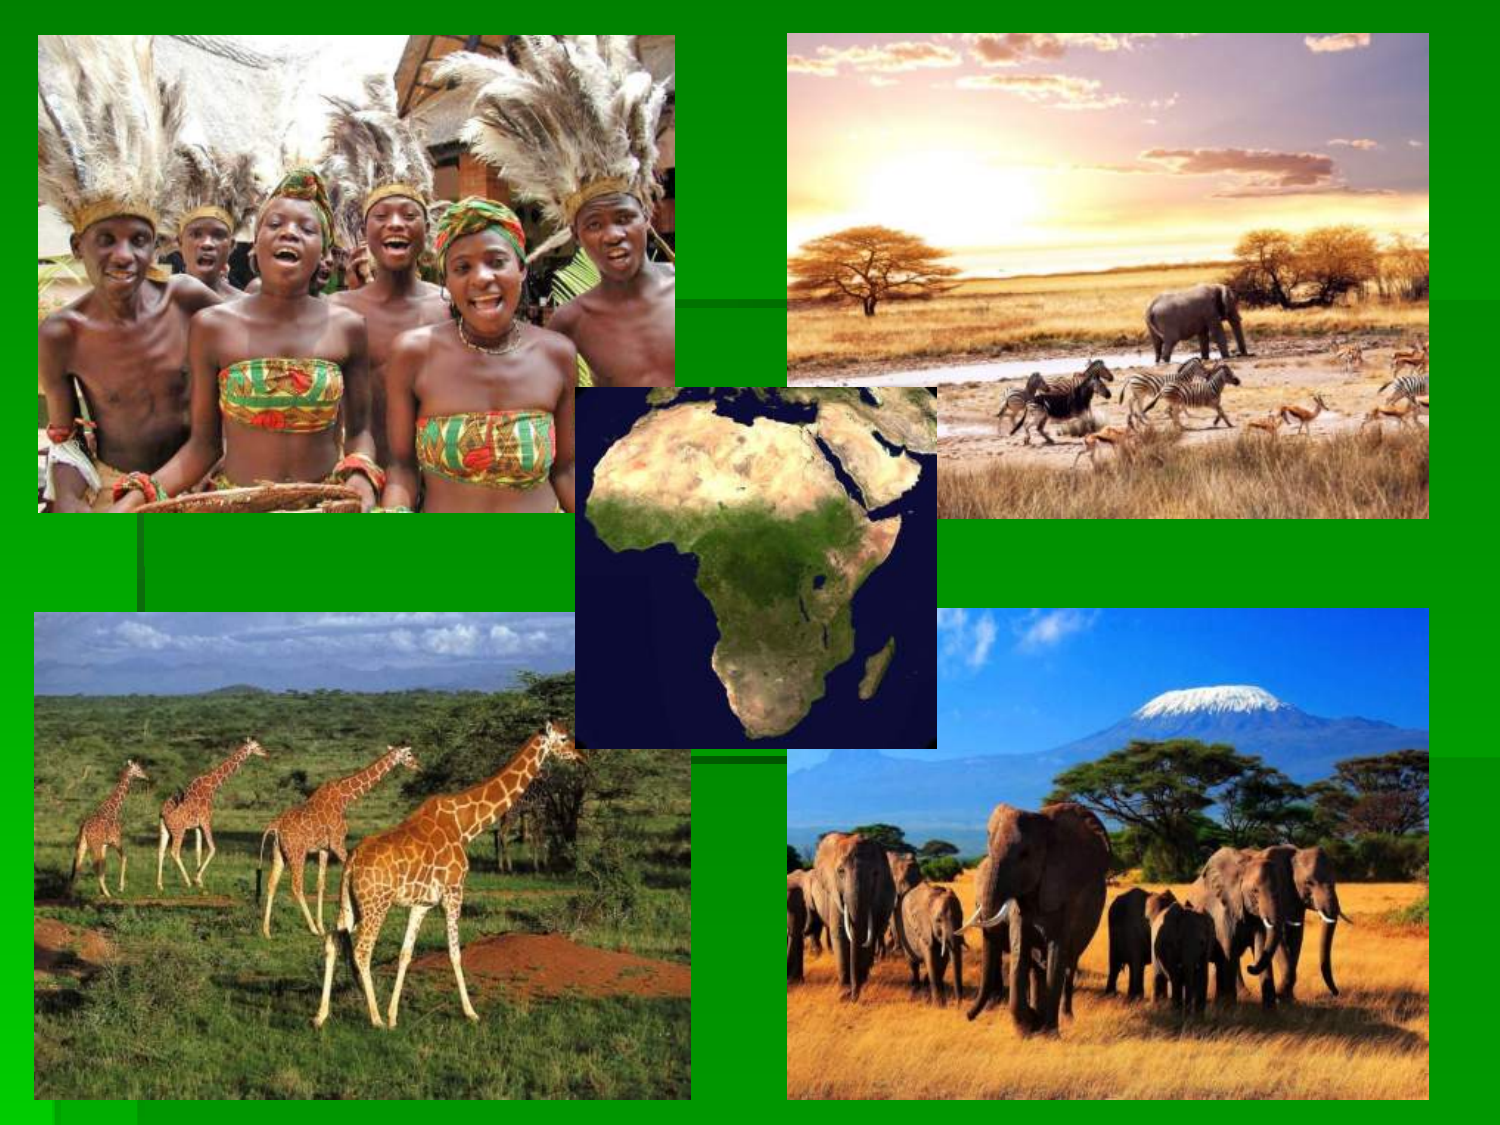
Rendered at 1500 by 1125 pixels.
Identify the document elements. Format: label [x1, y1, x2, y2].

picture [34, 33, 1429, 1101]
